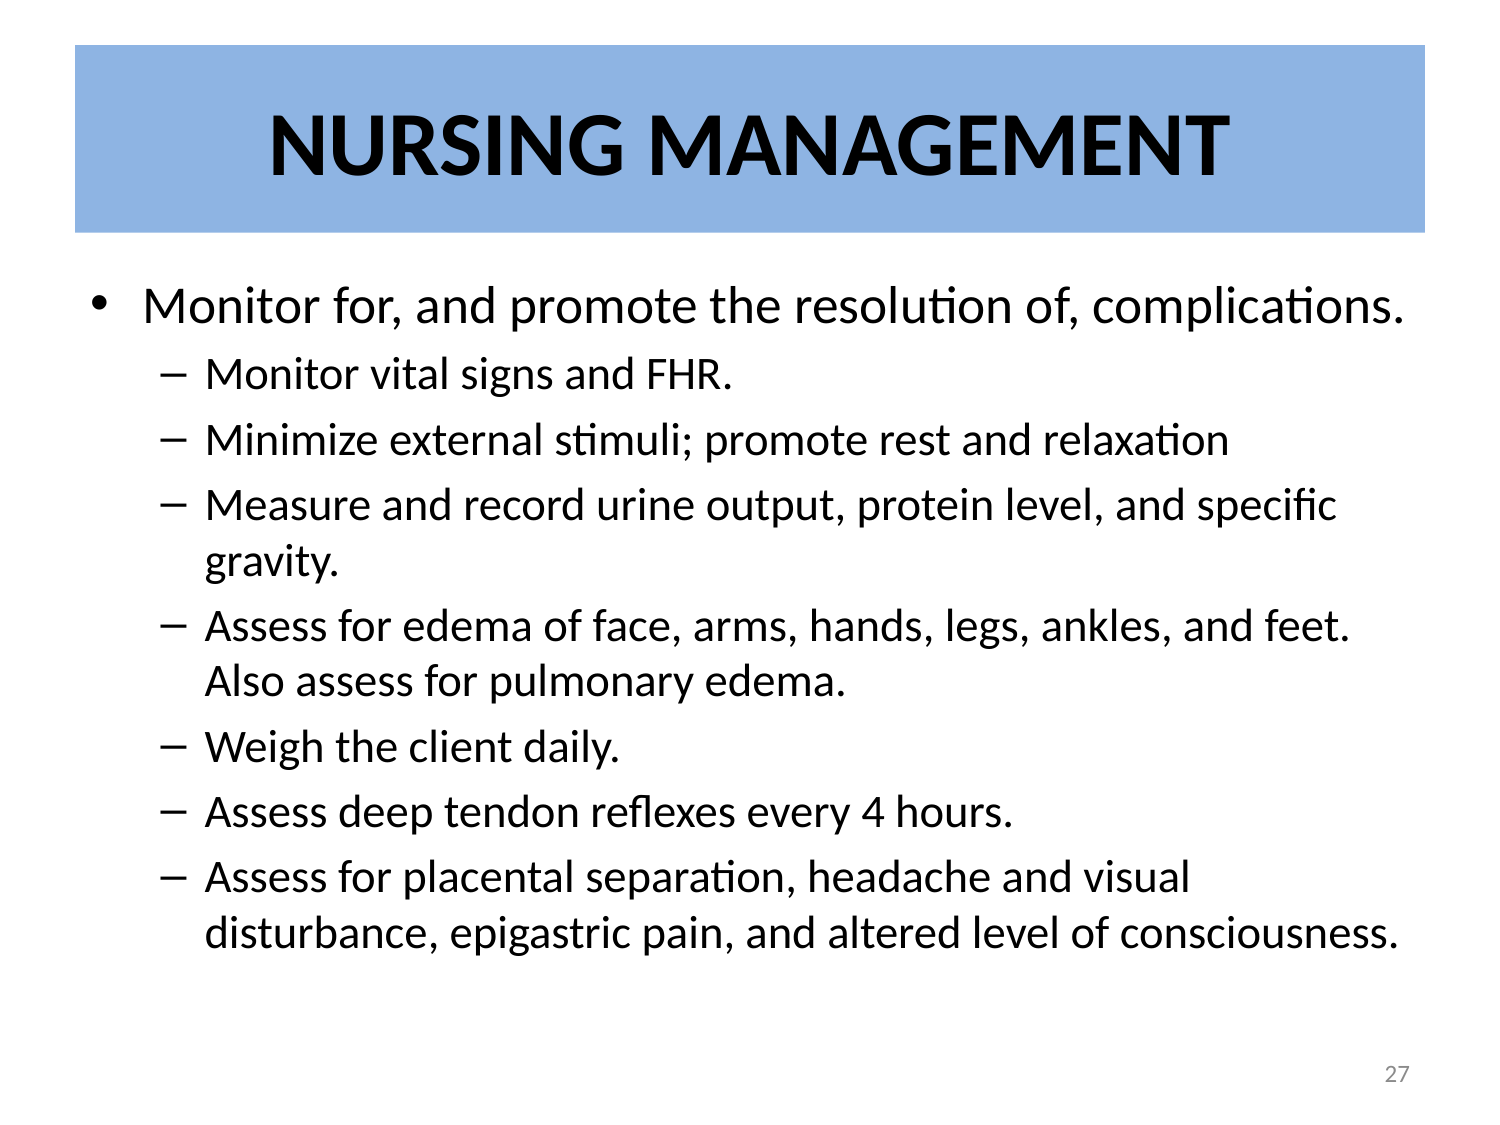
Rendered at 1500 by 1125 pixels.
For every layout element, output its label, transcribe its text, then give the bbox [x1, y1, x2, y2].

list Monitor for, and promote the resolution of, complications. Monitor vital signs and FHR. Minimize external stimuli; promote rest and relaxation Measure and record urine output, protein level, and specific gravity. Assess for edema of face, arms, hands, legs, ankles, and feet. Also assess for pulmonary edema. Weigh the client daily. Assess deep tendon reflexes every 4 hours. Assess for placental separation, headache and visual disturbance, epigastric pain, and altered level of consciousness. [75, 262, 1425, 1005]
title NURSING MANAGEMENT [75, 45, 1425, 233]
slide_number 27 [1074, 1042, 1425, 1103]
